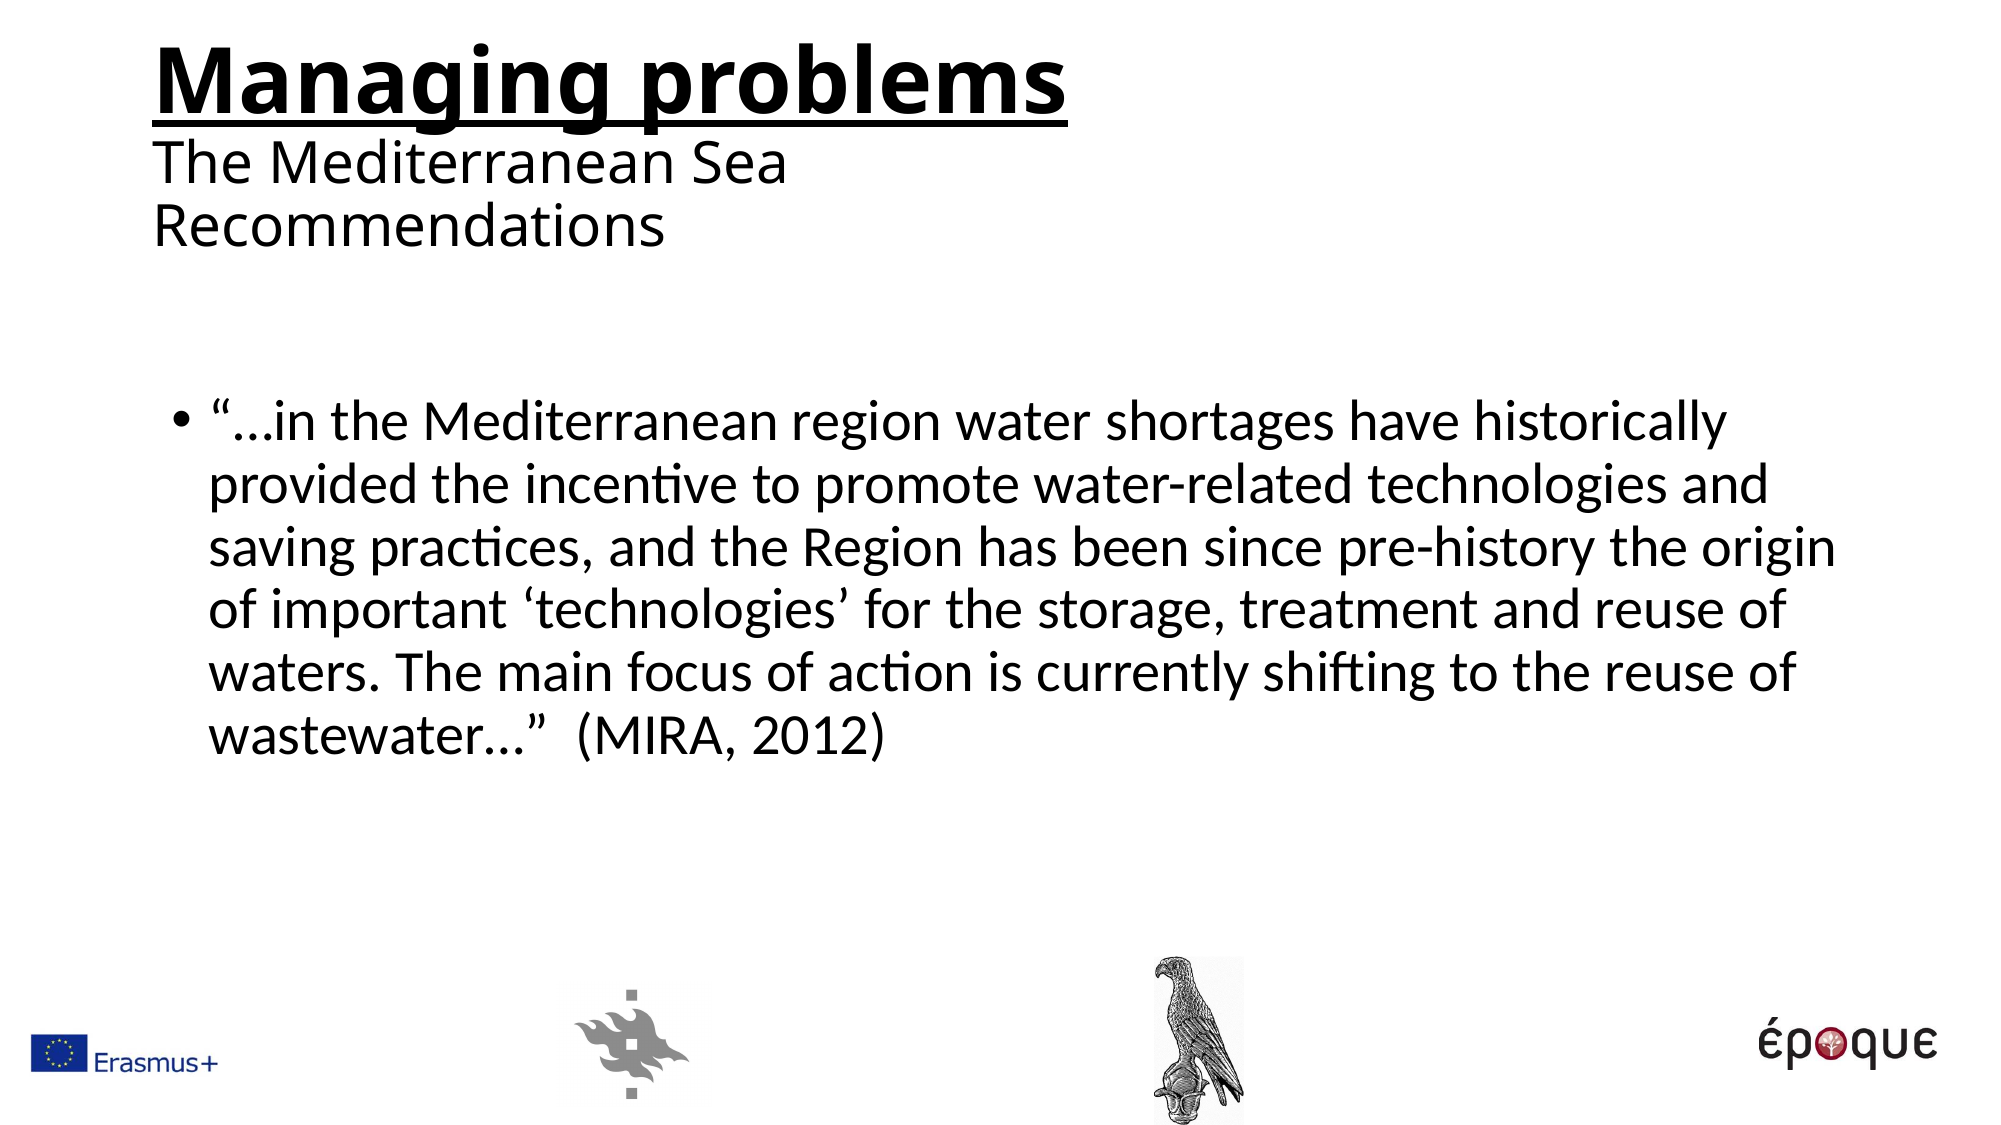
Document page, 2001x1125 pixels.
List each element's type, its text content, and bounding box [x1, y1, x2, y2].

picture [1154, 956, 1244, 1125]
picture [556, 981, 712, 1107]
title Managing problems The Mediterranean Sea Recommendations [137, 0, 1863, 294]
picture [29, 1023, 219, 1083]
list “…in the Mediterranean region water shortages have historically provided the incentive to promote water-related technologies and saving practices, and the Region has been since pre-history the origin of important ‘technologies’ for the storage, treatment and reuse of waters. The main focus of action is currently shifting to the reuse of wastewater…” (MIRA, 2012) [156, 382, 1879, 1063]
picture [1759, 1017, 1937, 1070]
